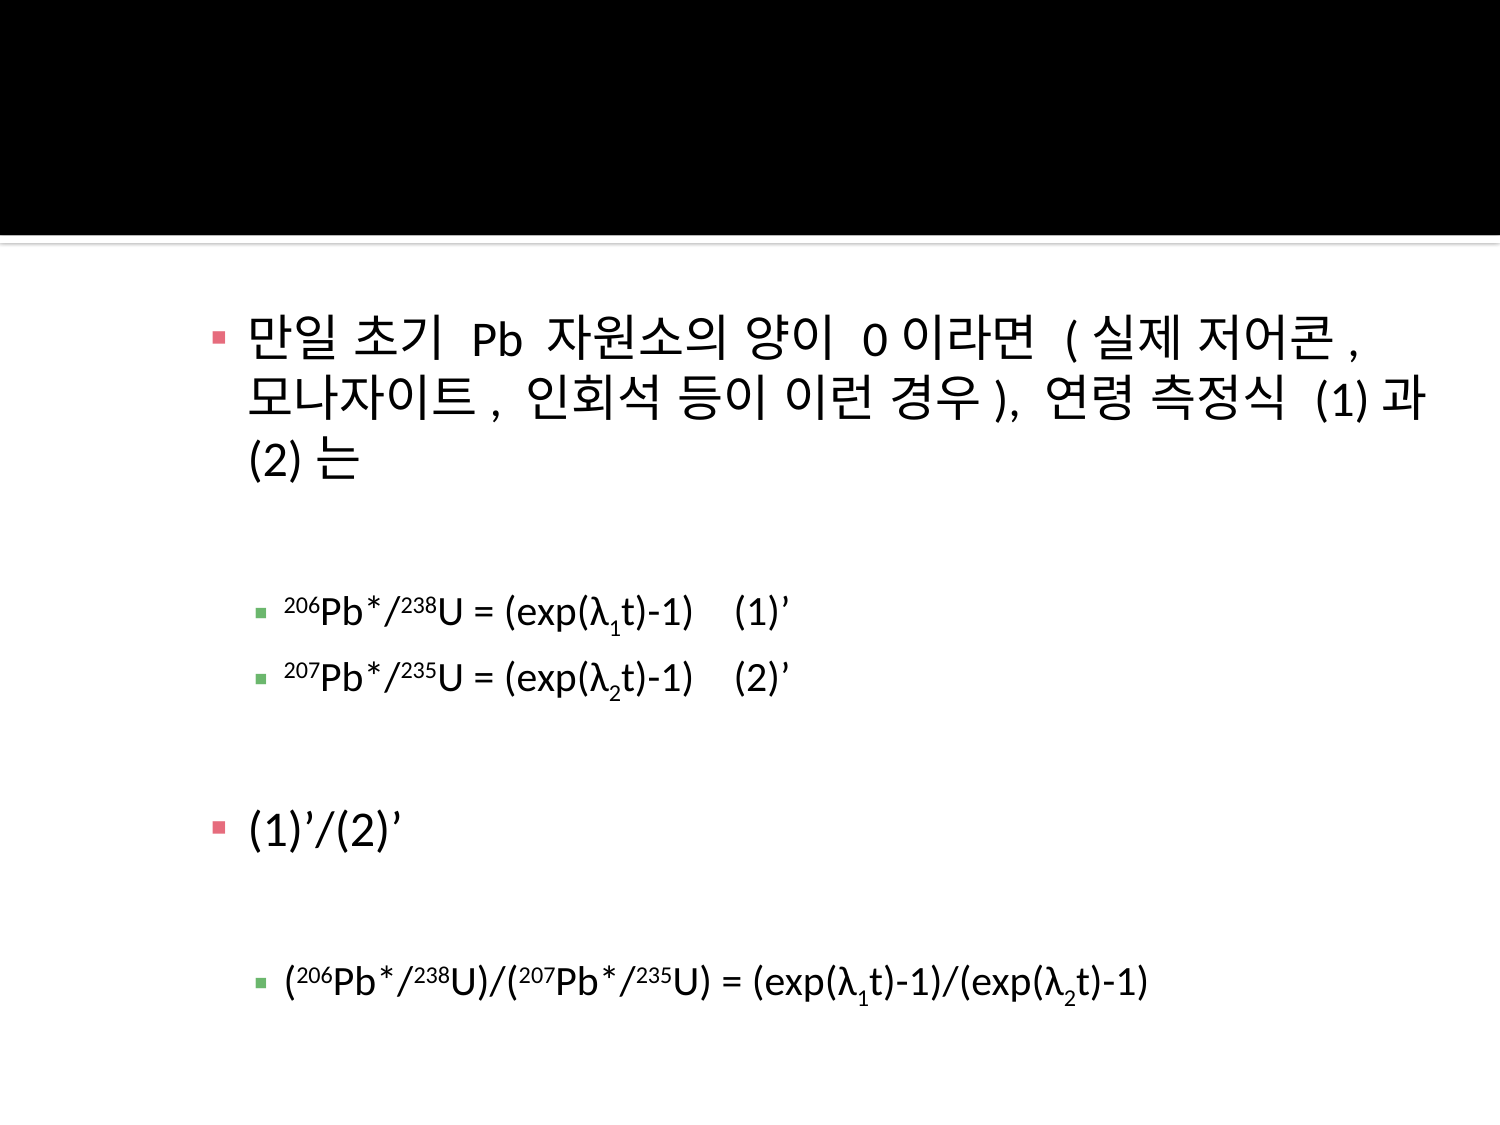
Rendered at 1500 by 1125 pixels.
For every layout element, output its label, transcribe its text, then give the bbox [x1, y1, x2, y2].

list 만일 초기 Pb 자원소의 양이 0이라면 (실제 저어콘, 모나자이트, 인회석 등이 이런 경우), 연령 측정식 (1)과 (2)는 206Pb*/238U = (exp(λ1t)-1) (1)’ 207Pb*/235U = (exp(λ2t)-1) (2)’ (1)’/(2)’ (206Pb*/238U)/(207Pb*/235U) = (exp(λ1t)-1)/(exp(λ2t)-1) [75, 291, 1471, 1050]
